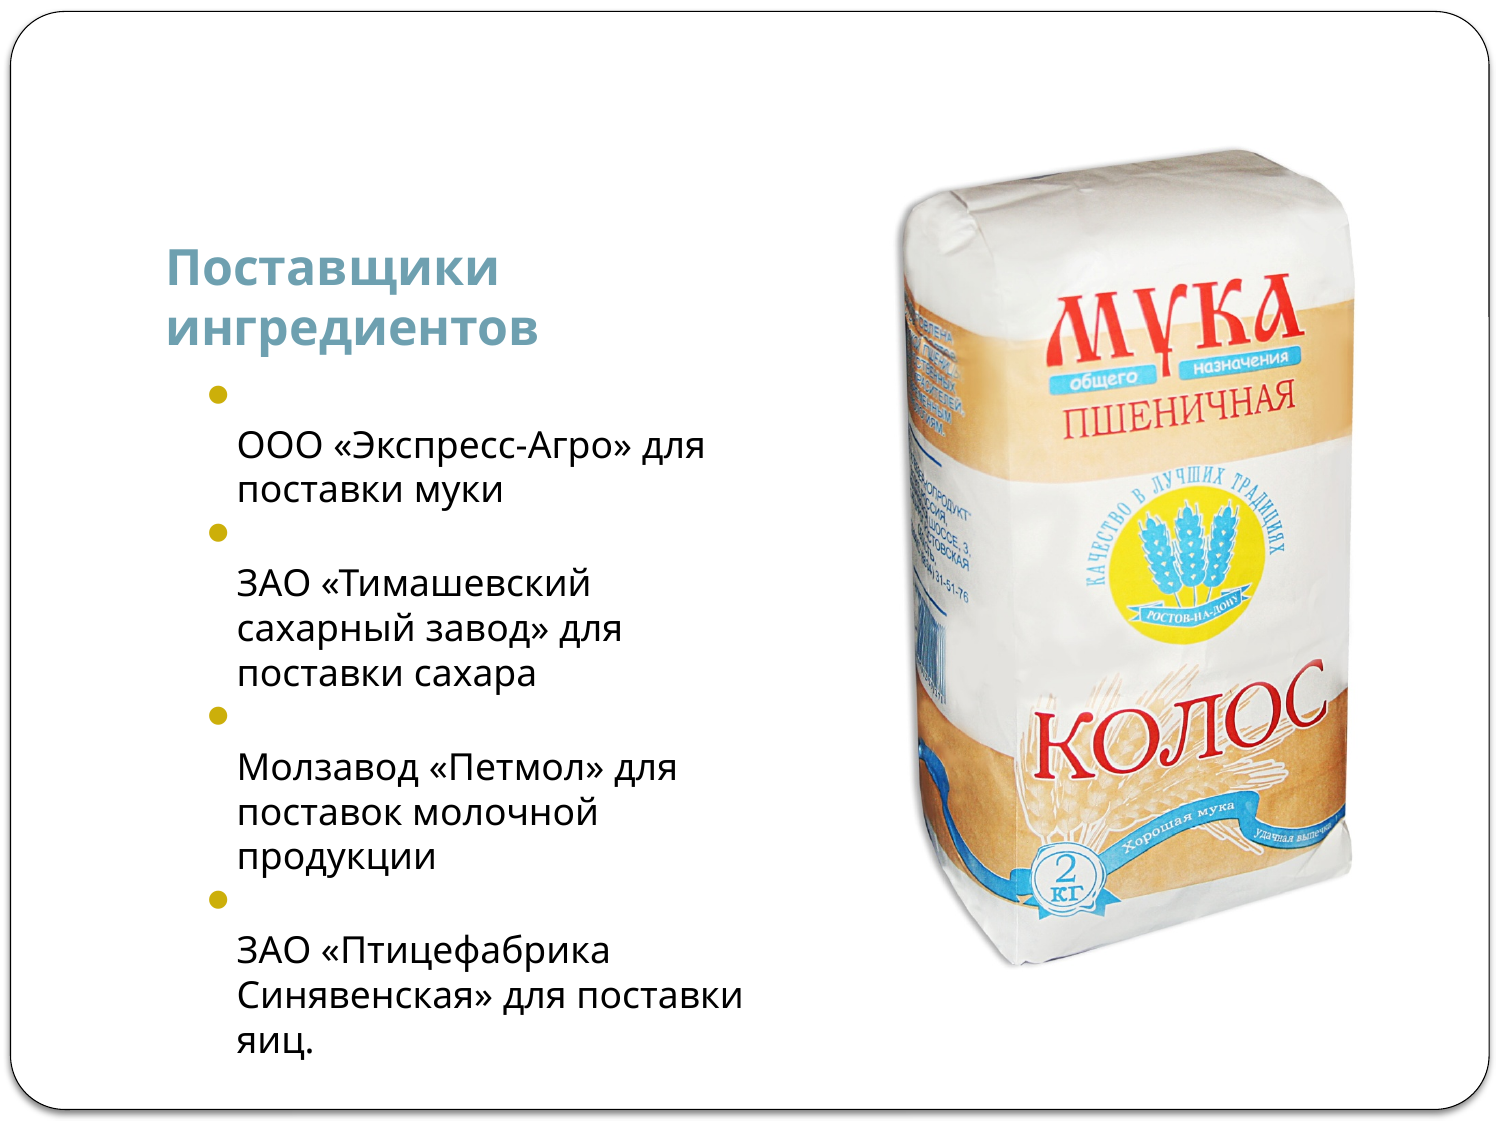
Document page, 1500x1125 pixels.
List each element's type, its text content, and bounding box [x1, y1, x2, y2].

list ООО «Экспресс-Агро» для поставки муки ЗАО «Тимашевский сахарный завод» для поставки сахара Молзавод «Петмол» для поставок молочной продукции ЗАО «Птицефабрика Синявенская» для поставки яиц. [150, 368, 763, 1071]
list Поставщики ингредиентов [149, 236, 763, 364]
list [844, 125, 1404, 995]
